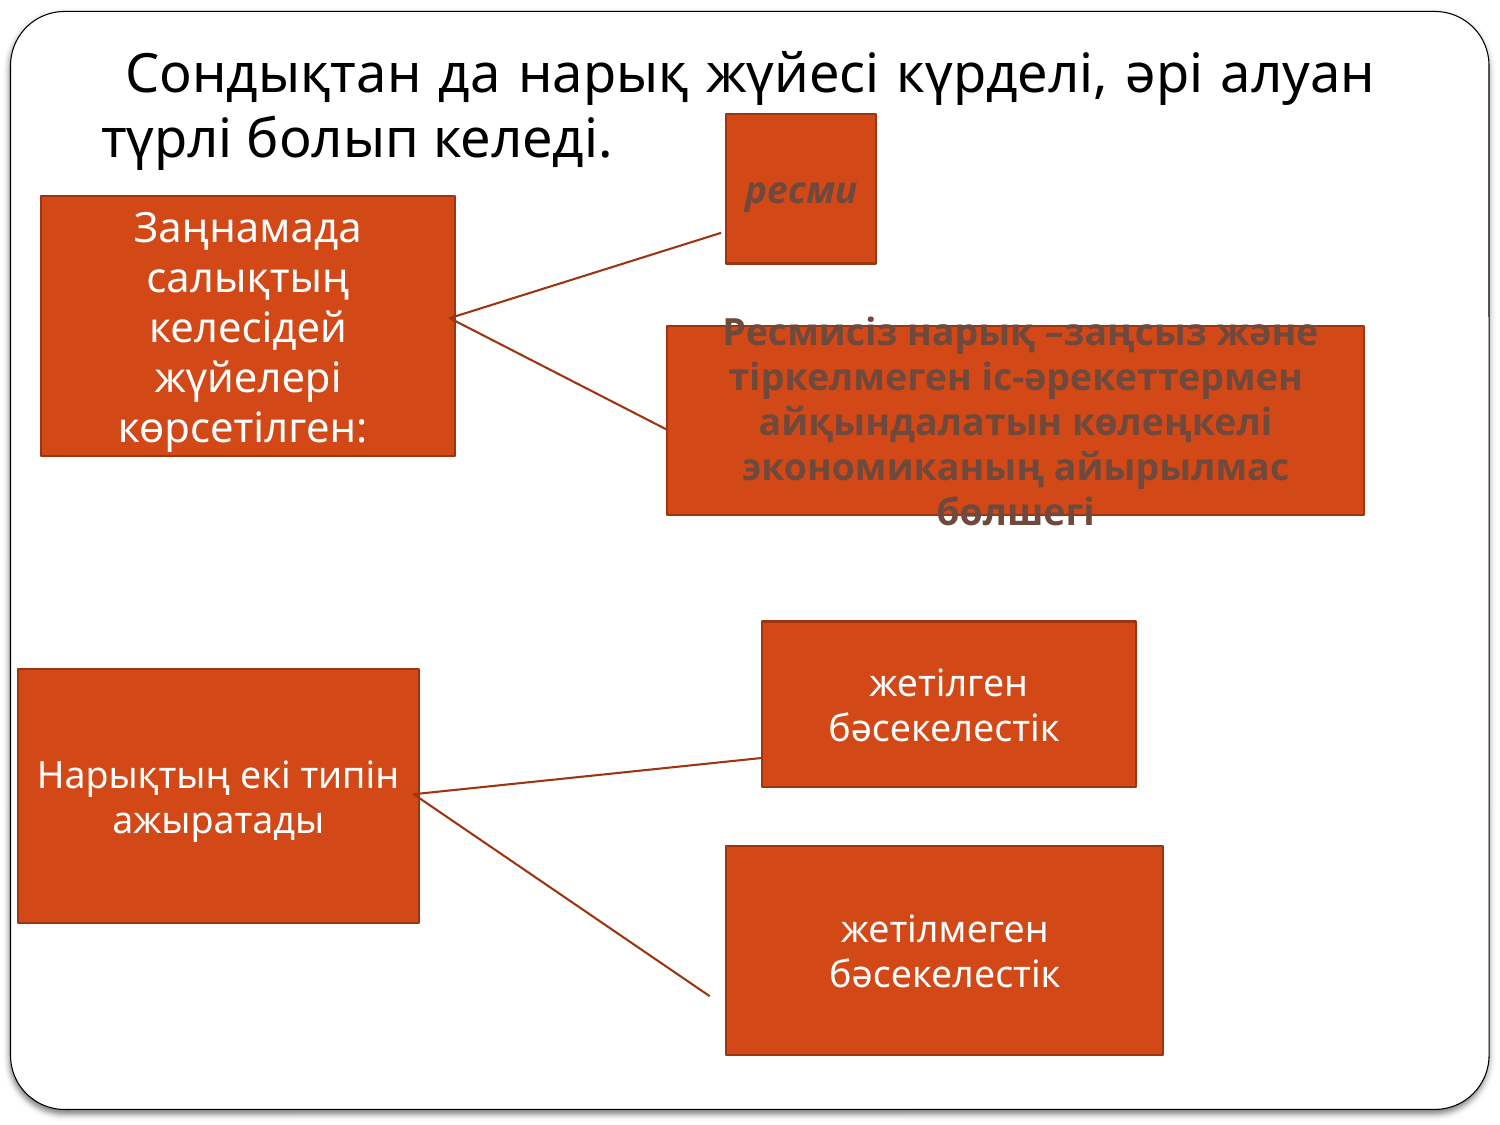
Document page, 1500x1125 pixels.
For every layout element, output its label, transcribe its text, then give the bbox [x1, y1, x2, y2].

text_box Нарықтың екі типін ажыратады [17, 668, 761, 997]
list Сондықтан да нарық жүйесі күрделі, әрі алуан түрлі болып келеді. [41, 30, 1392, 1017]
text_box ресми [725, 113, 877, 265]
text_box жетілмеген бәсекелестік [725, 845, 1164, 1056]
text_box Заңнамада салықтың келесідей жүйелері көрсетілген: [40, 195, 722, 457]
text_box Ресмисіз нарық –заңсыз және тіркелмеген іс-әрекеттермен айқындалатын көлеңкелі экономиканың айырылмас бөлшегі [666, 325, 1365, 516]
text_box жетілген бәсекелестік [761, 620, 1137, 788]
